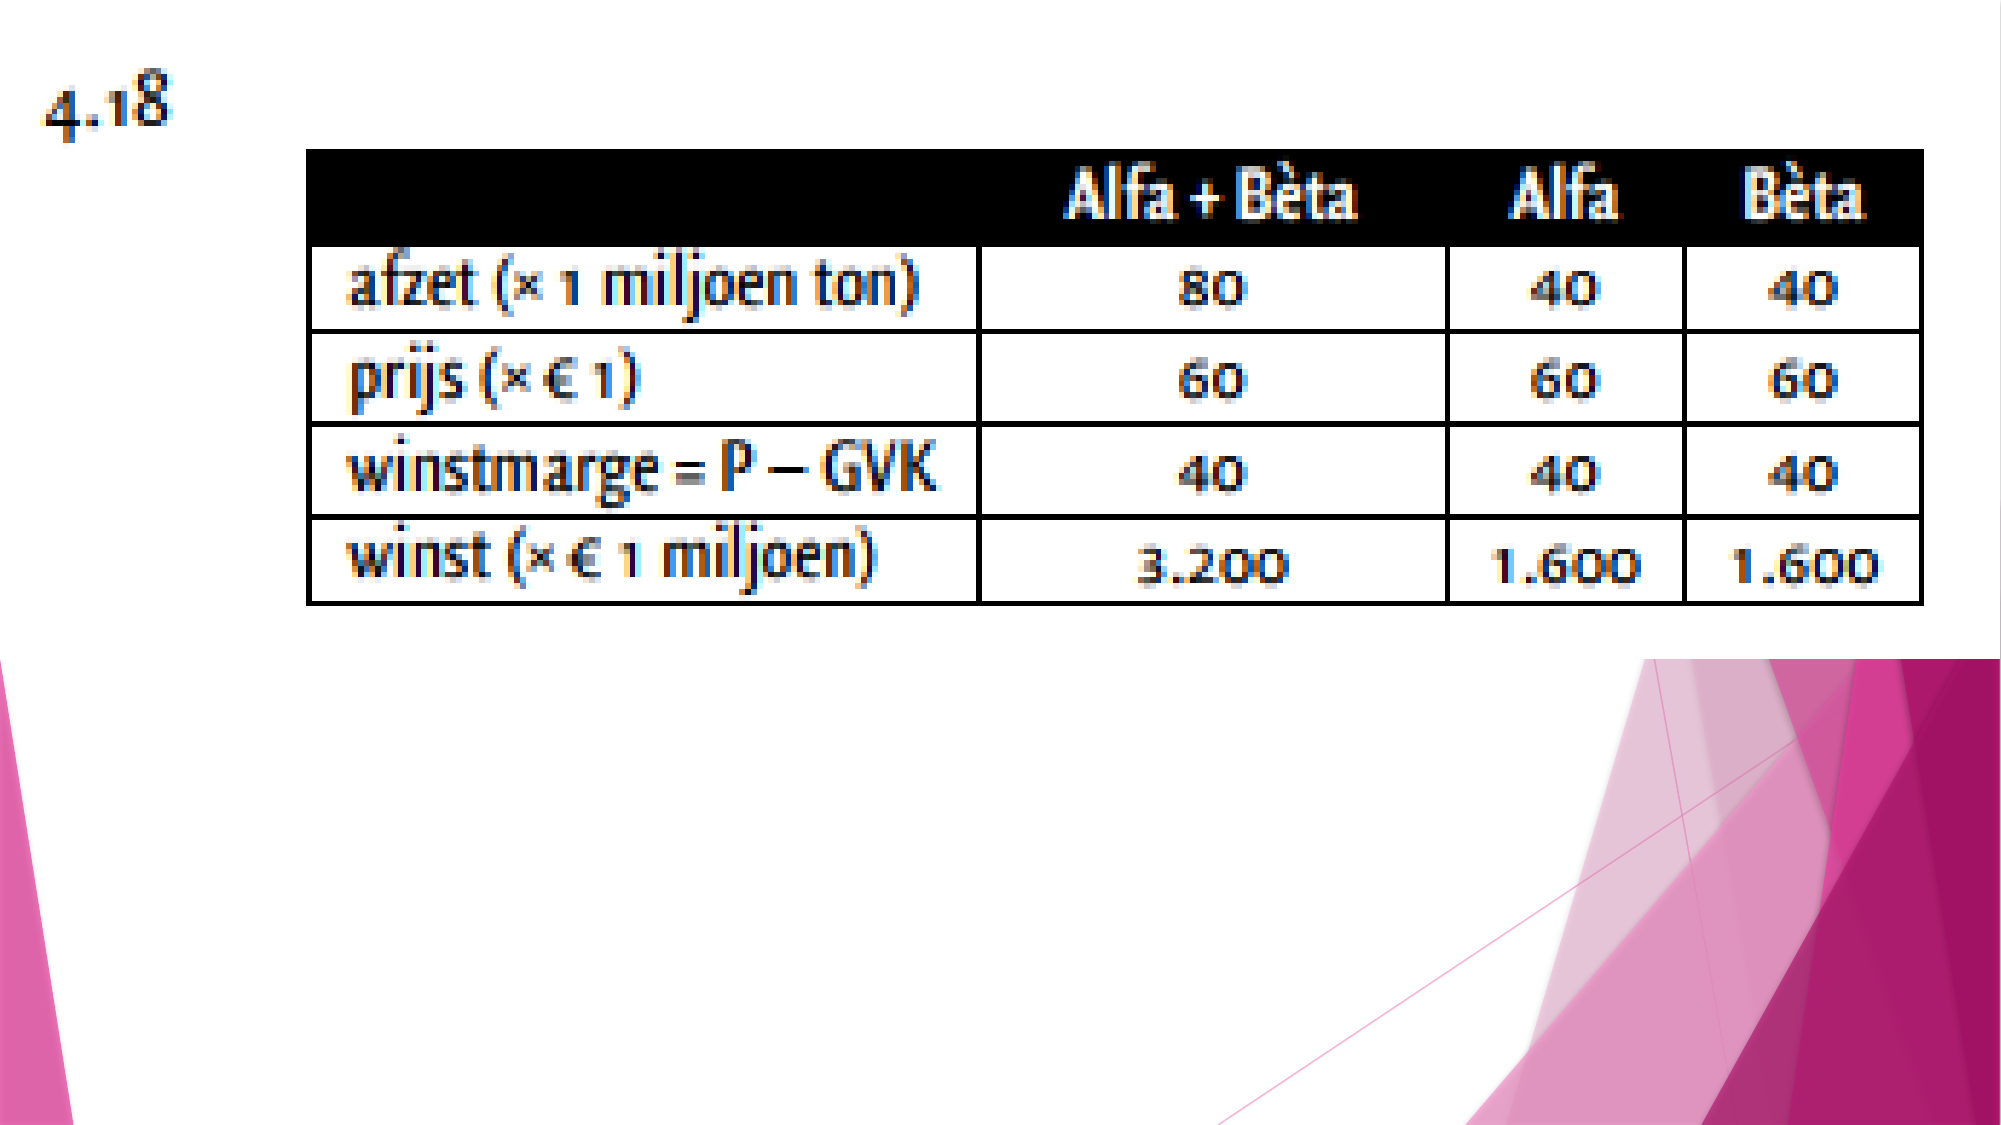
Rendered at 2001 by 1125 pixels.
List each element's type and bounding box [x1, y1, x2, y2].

picture [0, 0, 2000, 660]
